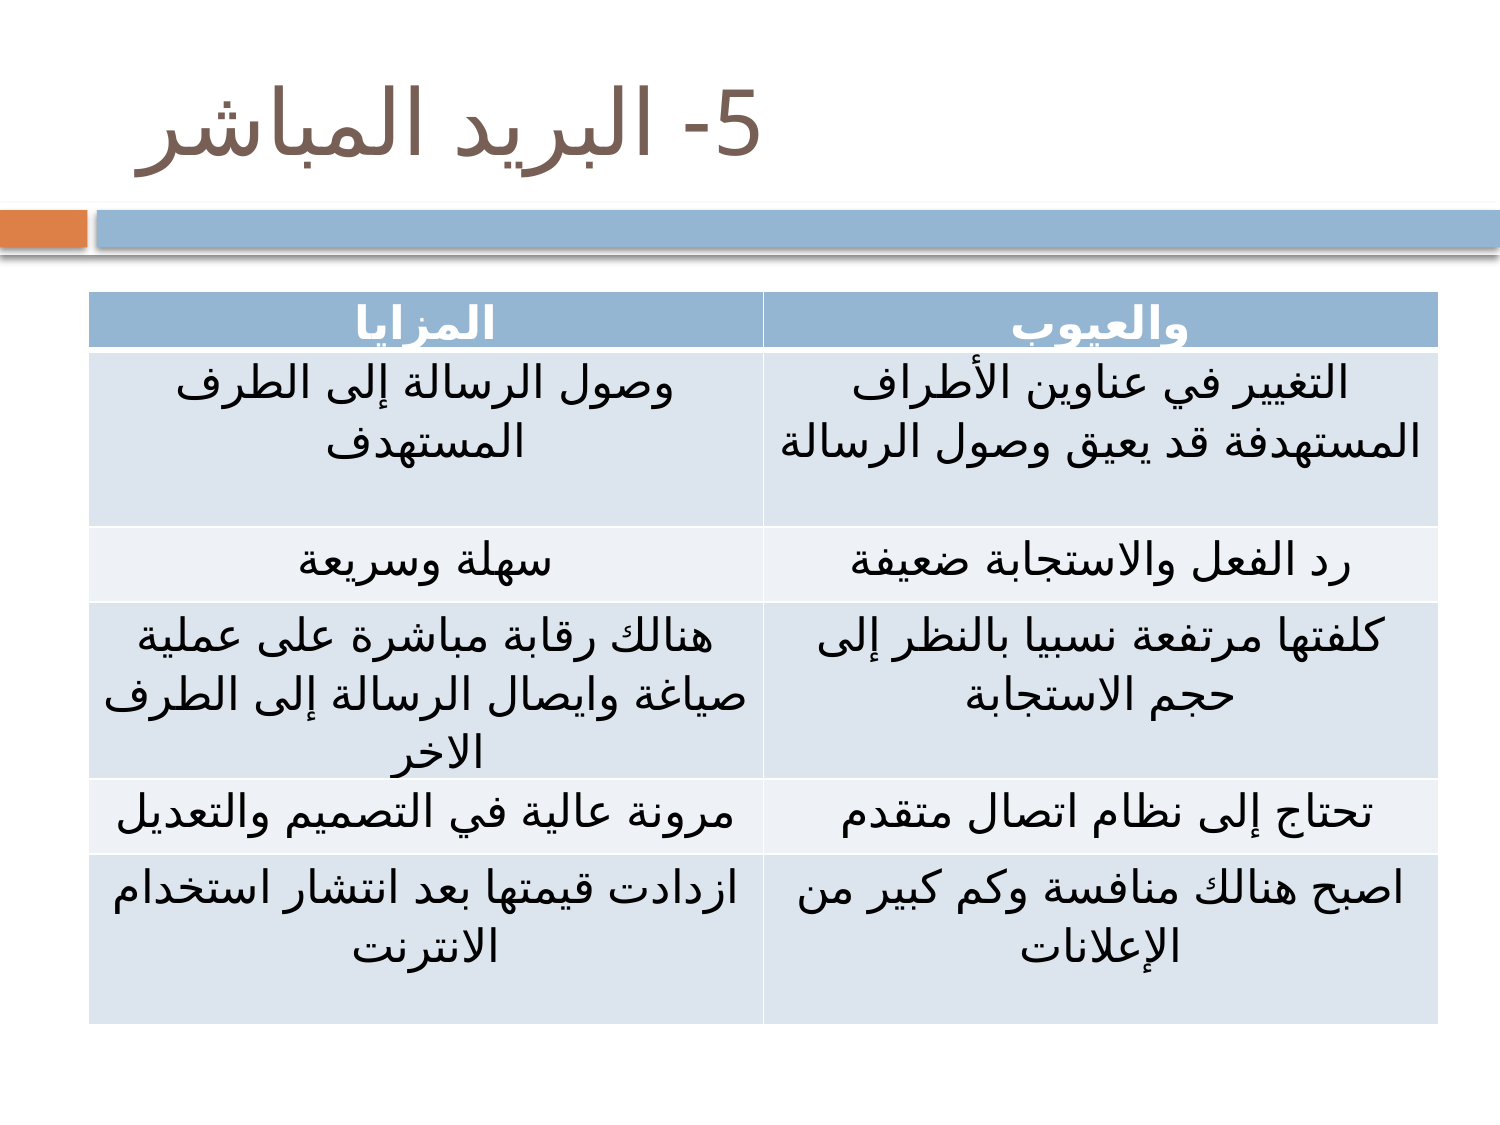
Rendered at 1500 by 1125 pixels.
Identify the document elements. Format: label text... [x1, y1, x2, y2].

table_cell تحتاج إلى نظام اتصال متقدم [764, 780, 1438, 853]
table_cell وصول الرسالة إلى الطرف المستهدف [89, 353, 763, 526]
table_cell كلفتها مرتفعة نسبيا بالنظر إلى حجم الاستجابة [764, 603, 1438, 778]
table_header المزايا [89, 292, 763, 347]
table_cell مرونة عالية في التصميم والتعديل [89, 780, 763, 853]
table_cell هنالك رقابة مباشرة على عملية صياغة وايصال الرسالة إلى الطرف الاخر [89, 603, 763, 778]
title 5- البريد المباشر [100, 37, 1438, 200]
table_cell التغيير في عناوين الأطراف المستهدفة قد يعيق وصول الرسالة [764, 353, 1438, 526]
table_cell رد الفعل والاستجابة ضعيفة [764, 528, 1438, 601]
table_cell سهلة وسريعة [89, 528, 763, 601]
table_header والعيوب [764, 292, 1438, 347]
table_cell ازدادت قيمتها بعد انتشار استخدام الانترنت [89, 855, 763, 1024]
table_cell اصبح هنالك منافسة وكم كبير من الإعلانات [764, 855, 1438, 1024]
